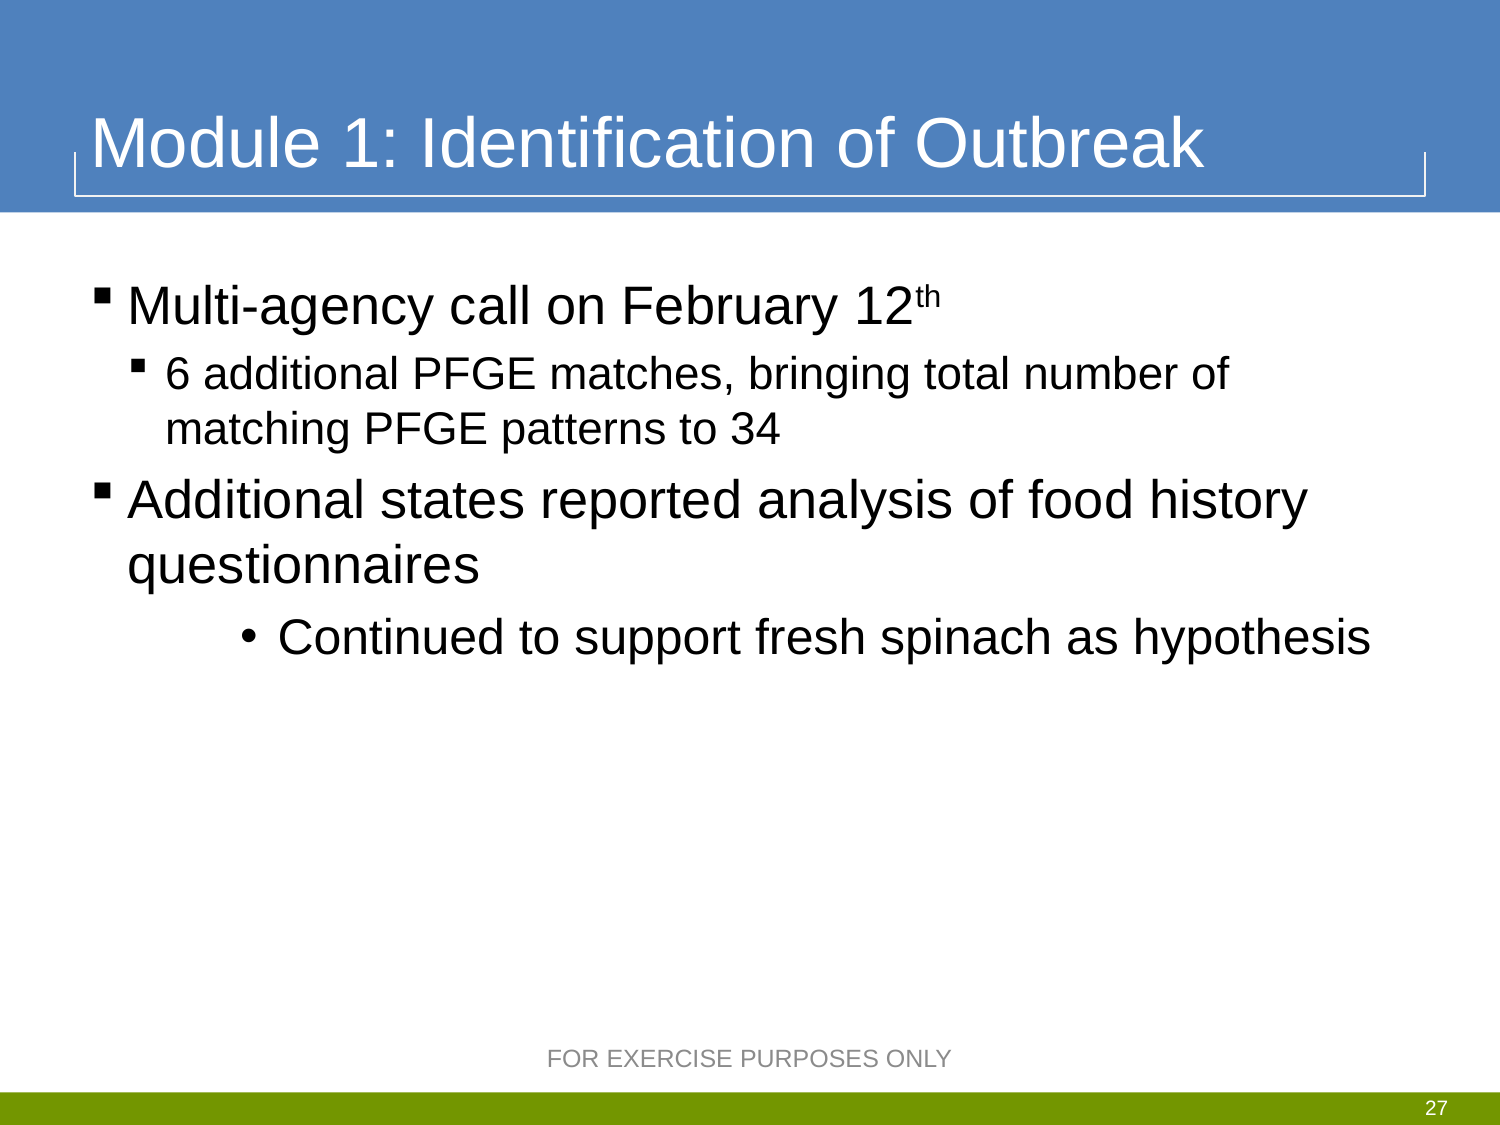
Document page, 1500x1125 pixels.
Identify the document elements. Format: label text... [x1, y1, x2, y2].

title Module 1: Identification of Outbreak [74, 44, 1426, 233]
list Multi-agency call on February 12th 6 additional PFGE matches, bringing total number of matching PFGE patterns to 34 Additional states reported analysis of food history questionnaires Continued to support fresh spinach as hypothesis [74, 262, 1426, 1006]
footer FOR EXERCISE PURPOSES ONLY [512, 1042, 988, 1103]
